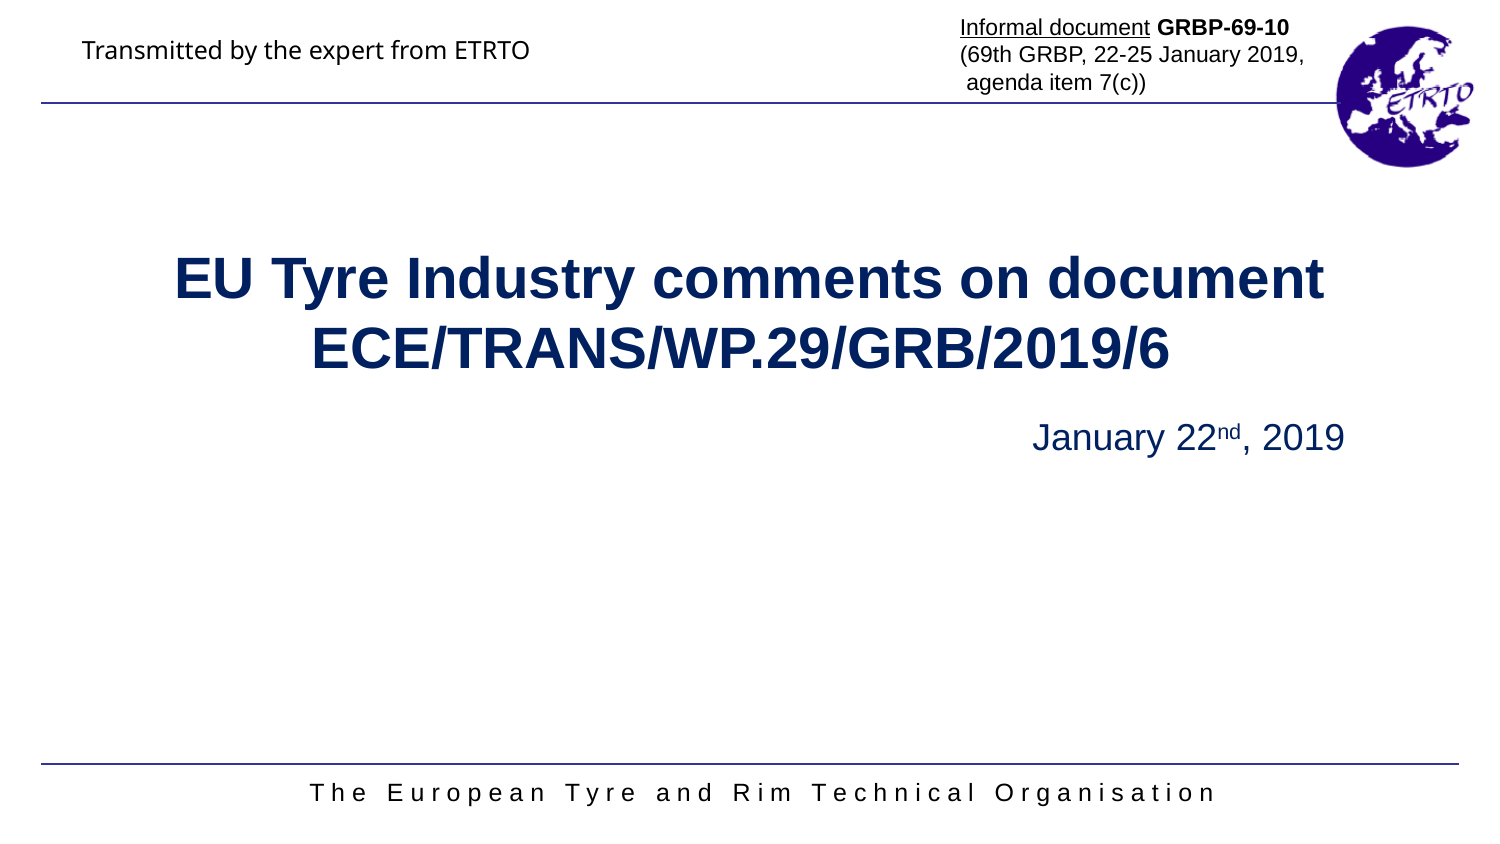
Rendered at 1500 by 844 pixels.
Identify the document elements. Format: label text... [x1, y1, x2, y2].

footer T h e E u r o p e a n T y r e a n d R i m T e c h n i c a l O r g a n i s a t i o n [274, 768, 1251, 826]
subtitle EU Tyre Industry comments on document ECE/TRANS/WP.29/GRB/2019/6 January 22nd, 2019 [0, 232, 1500, 694]
picture [1316, 8, 1497, 174]
text_box Transmitted by the expert from ETRTO [29, 27, 597, 73]
text_box Informal document GRBP-69-10 (69th GRBP, 22-25 January 2019, agenda item 7(c)) [945, 5, 1321, 103]
